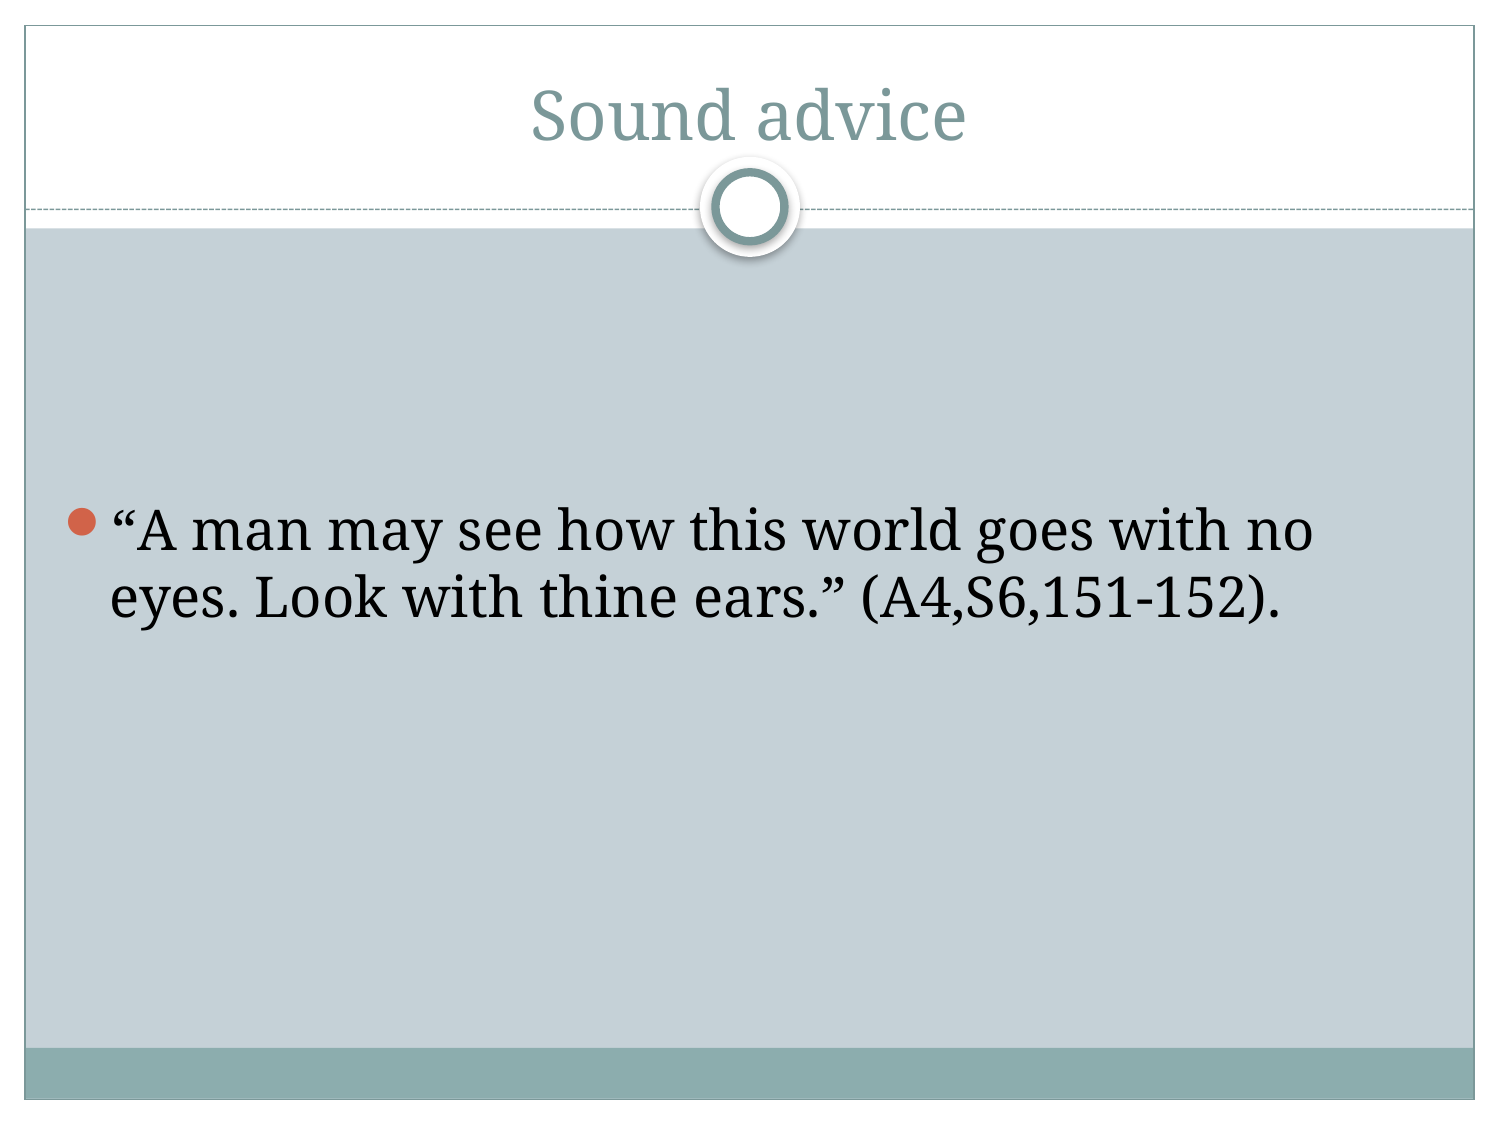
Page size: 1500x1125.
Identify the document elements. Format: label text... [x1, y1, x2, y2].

title Sound advice [49, 37, 1450, 162]
list “A man may see how this world goes with no eyes. Look with thine ears.” (A4,S6,151-152). [49, 250, 1445, 1001]
